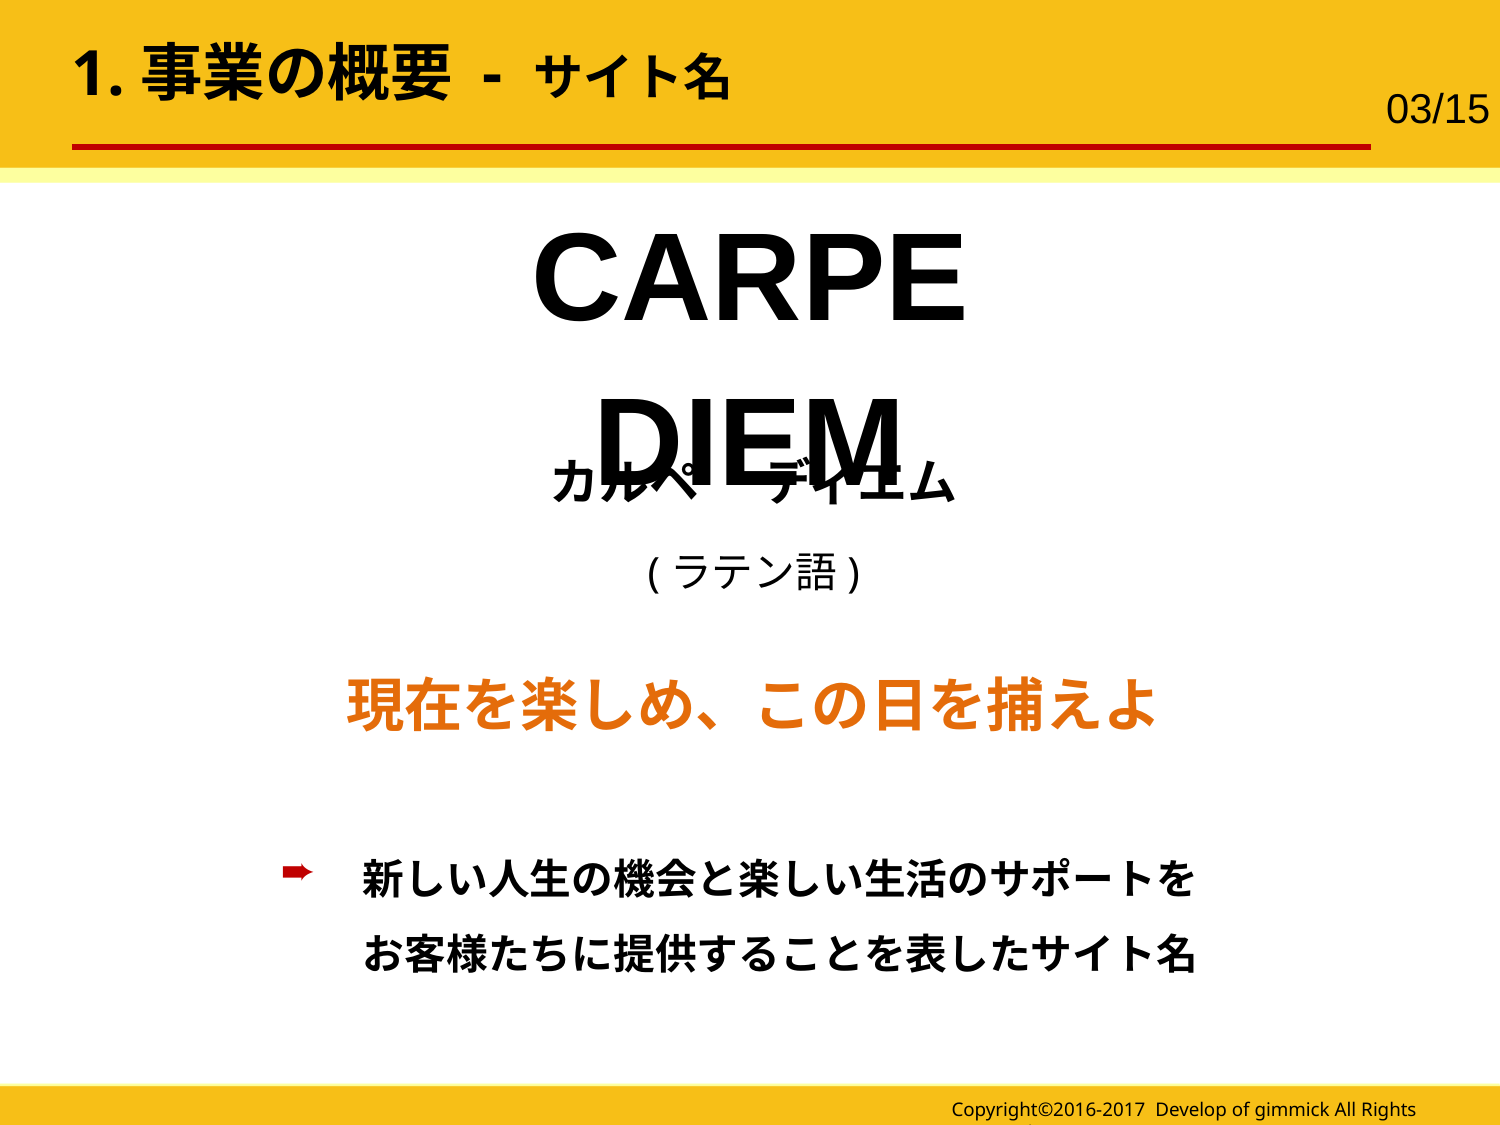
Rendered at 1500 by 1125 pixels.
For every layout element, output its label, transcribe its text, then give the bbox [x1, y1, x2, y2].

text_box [255, 262, 1253, 748]
text_box ➨ [255, 836, 348, 902]
text_box Copyright©2016-2017 Develop of gimmick All Rights Reserved. [951, 1098, 1500, 1125]
picture [0, 0, 1500, 1125]
text_box 新しい人生の機会と楽しい生活のサポートを お客様たちに提供することを表したサイト名 [348, 820, 1500, 985]
text_box 1.事業の概要 - サイト名 [71, 41, 1372, 110]
text_box 03/15 [1371, 74, 1500, 140]
